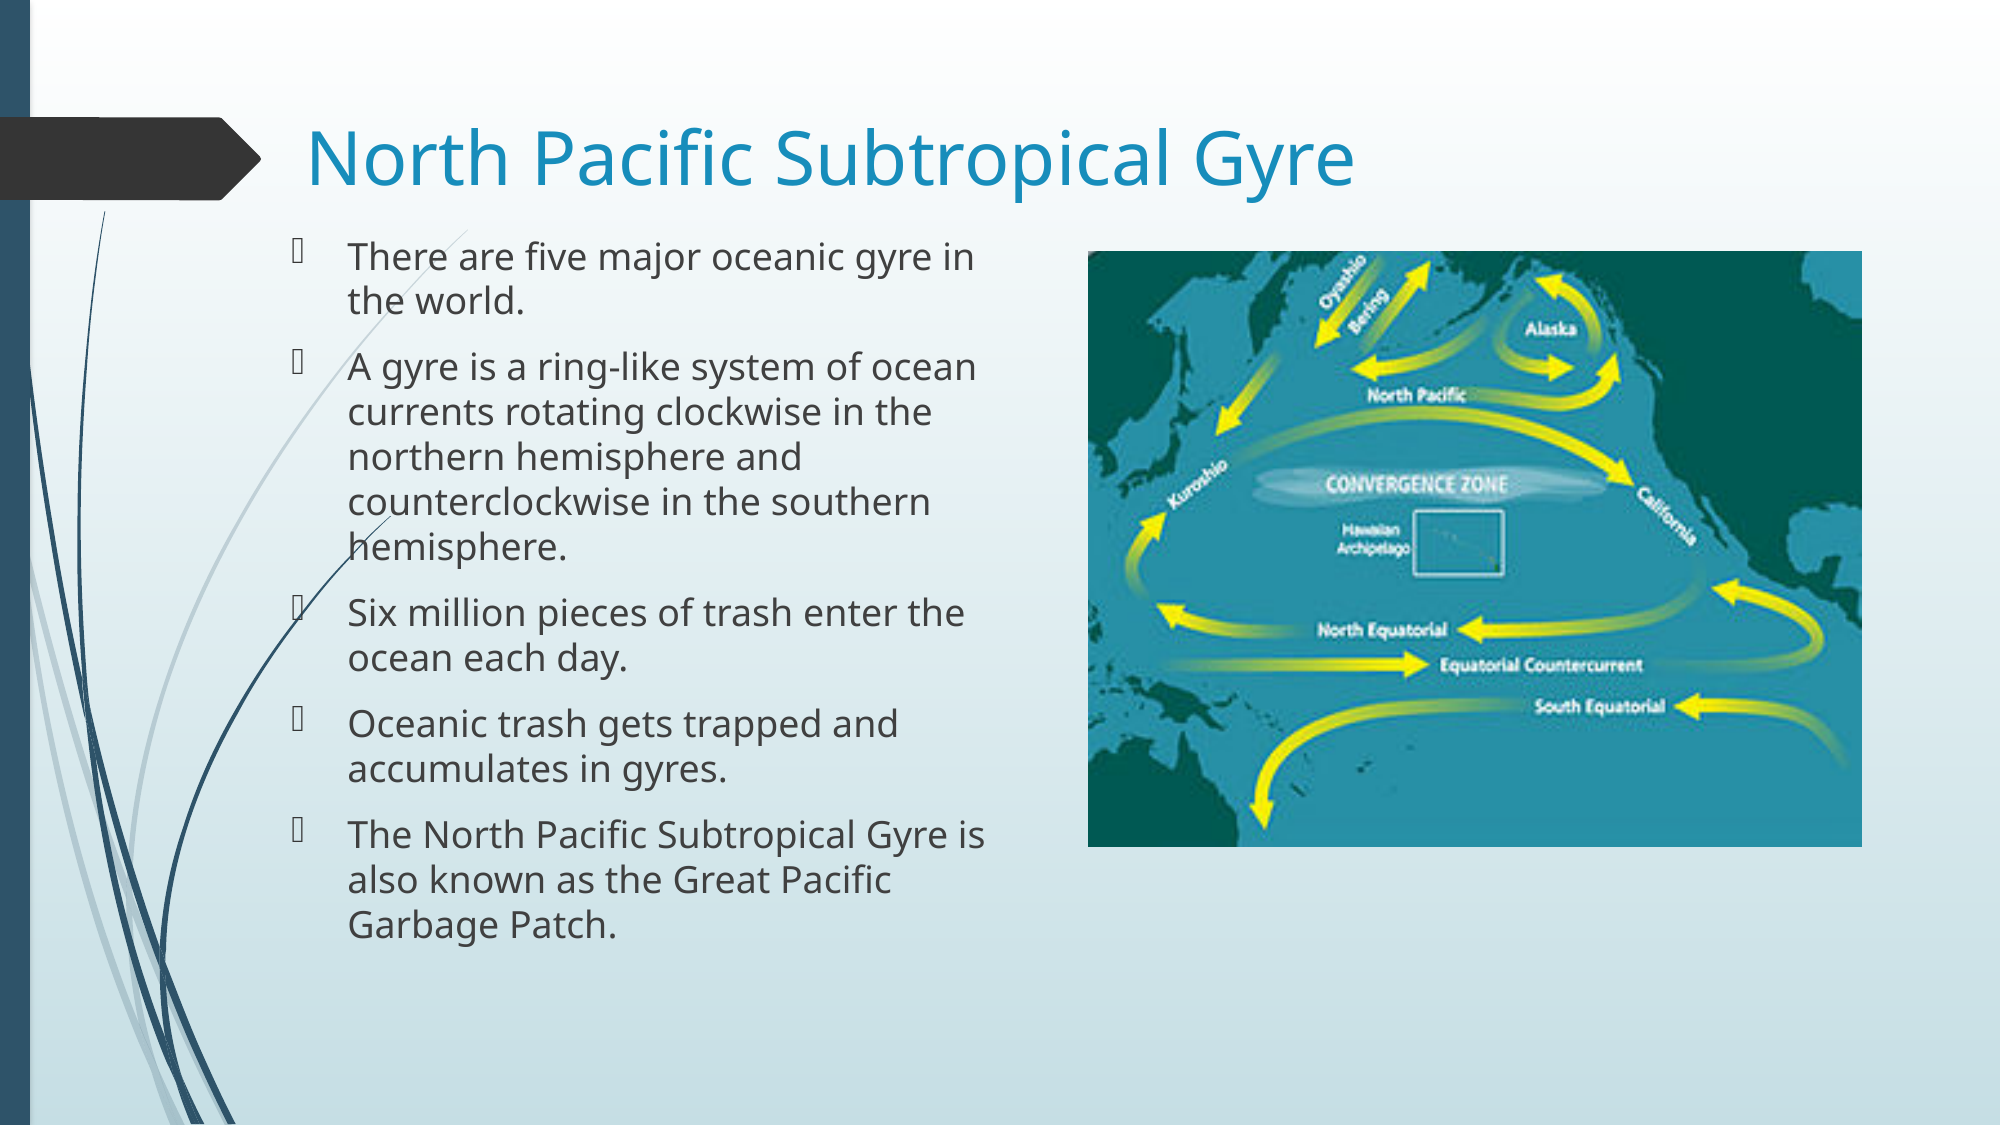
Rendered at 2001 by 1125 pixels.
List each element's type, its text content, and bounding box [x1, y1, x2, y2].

list There are five major oceanic gyre in the world. A gyre is a ring-like system of ocean currents rotating clockwise in the northern hemisphere and counterclockwise in the southern hemisphere. Six million pieces of trash enter the ocean each day. Oceanic trash gets trapped and accumulates in gyres. The North Pacific Subtropical Gyre is also known as the Great Pacific Garbage Patch. [276, 224, 1006, 970]
picture [1088, 251, 1862, 847]
title North Pacific Subtropical Gyre [290, 102, 1888, 225]
